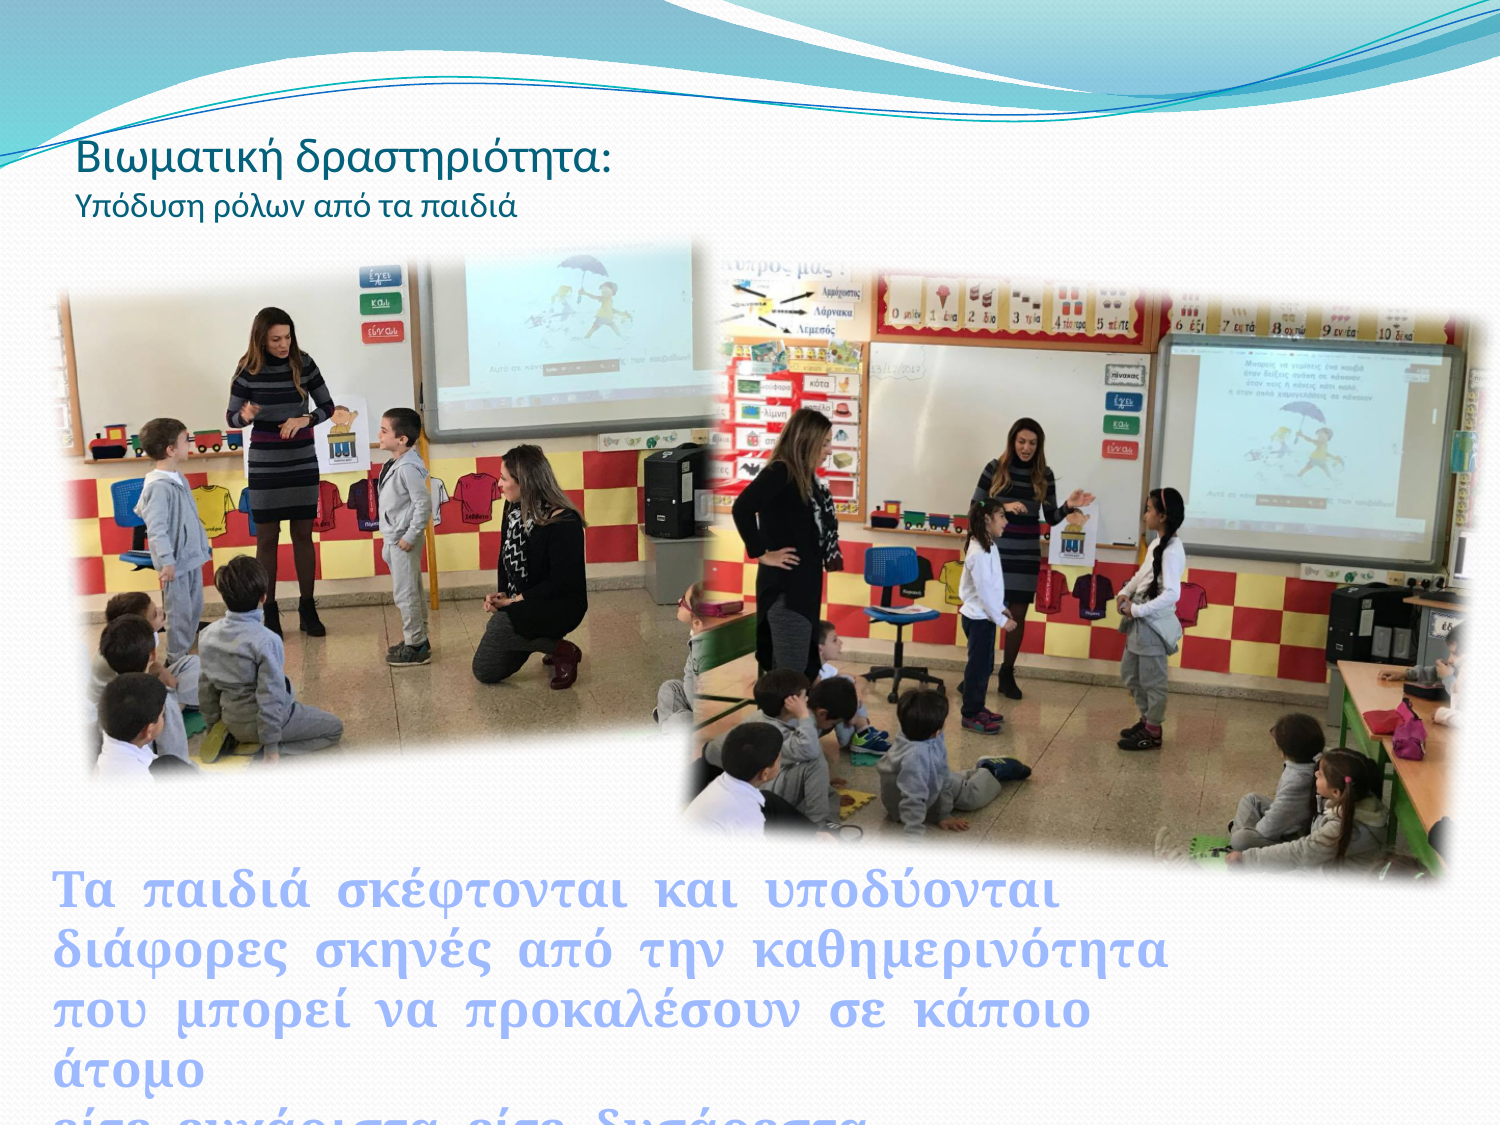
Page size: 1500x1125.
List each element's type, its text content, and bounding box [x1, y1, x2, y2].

title Βιωματική δραστηριότητα: Υπόδυση ρόλων από τα παιδιά [75, 115, 1438, 225]
text_box Τα παιδιά σκέφτονται και υποδύονται διάφορες σκηνές από την καθημερινότητα που μπορεί να προκαλέσουν σε κάποιο άτομο είτε ευχάριστα είτε δυσάρεστα συναισθήματα! [37, 849, 1200, 1125]
picture [58, 253, 1480, 870]
